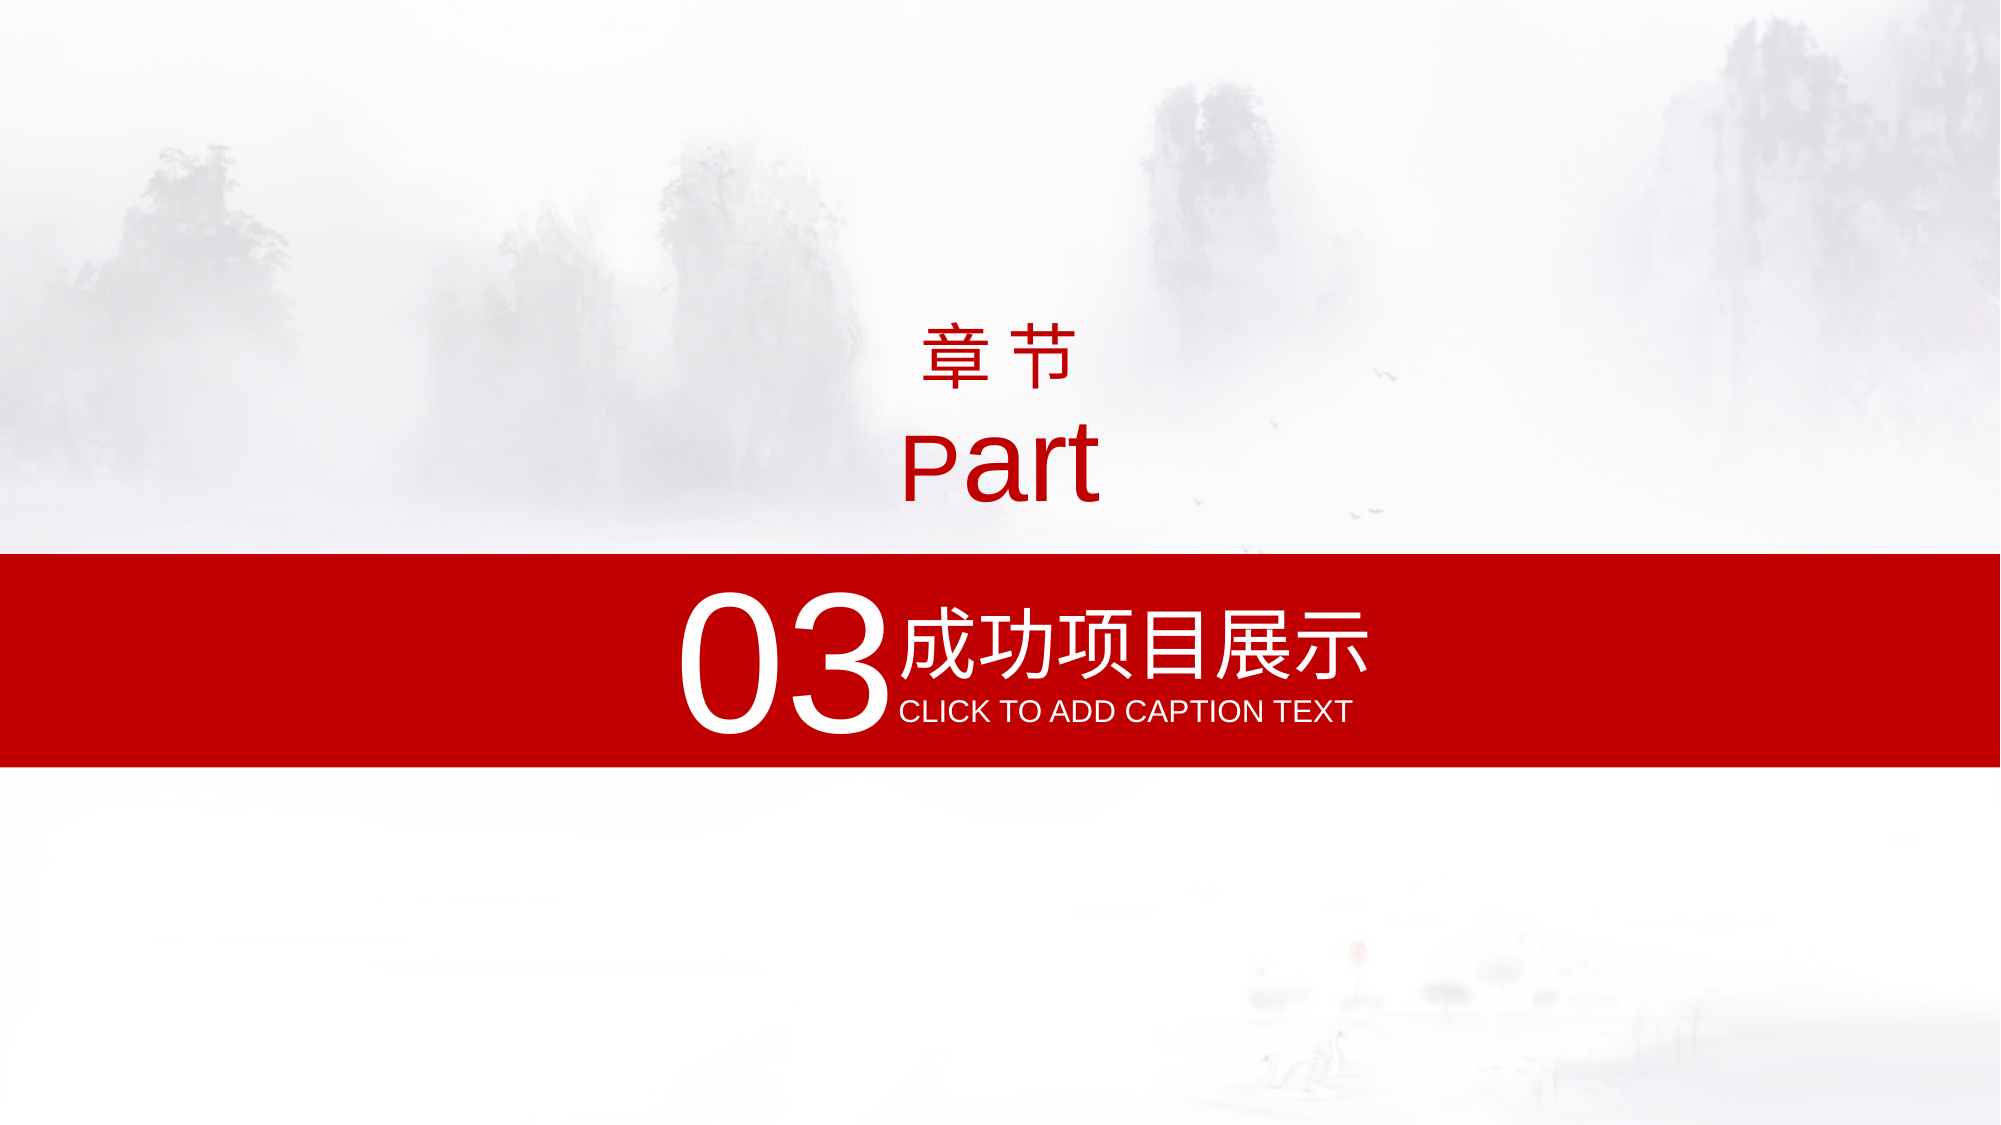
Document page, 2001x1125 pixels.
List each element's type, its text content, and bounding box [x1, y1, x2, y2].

text_box [0, 553, 674, 768]
text_box 03 [674, 532, 898, 773]
text_box Part [898, 383, 1101, 526]
text_box 成功项目展示 [898, 605, 1472, 691]
text_box [898, 553, 2000, 768]
text_box 章 节 [920, 312, 1080, 398]
text_box CLICK TO ADD CAPTION TEXT [898, 695, 1472, 730]
